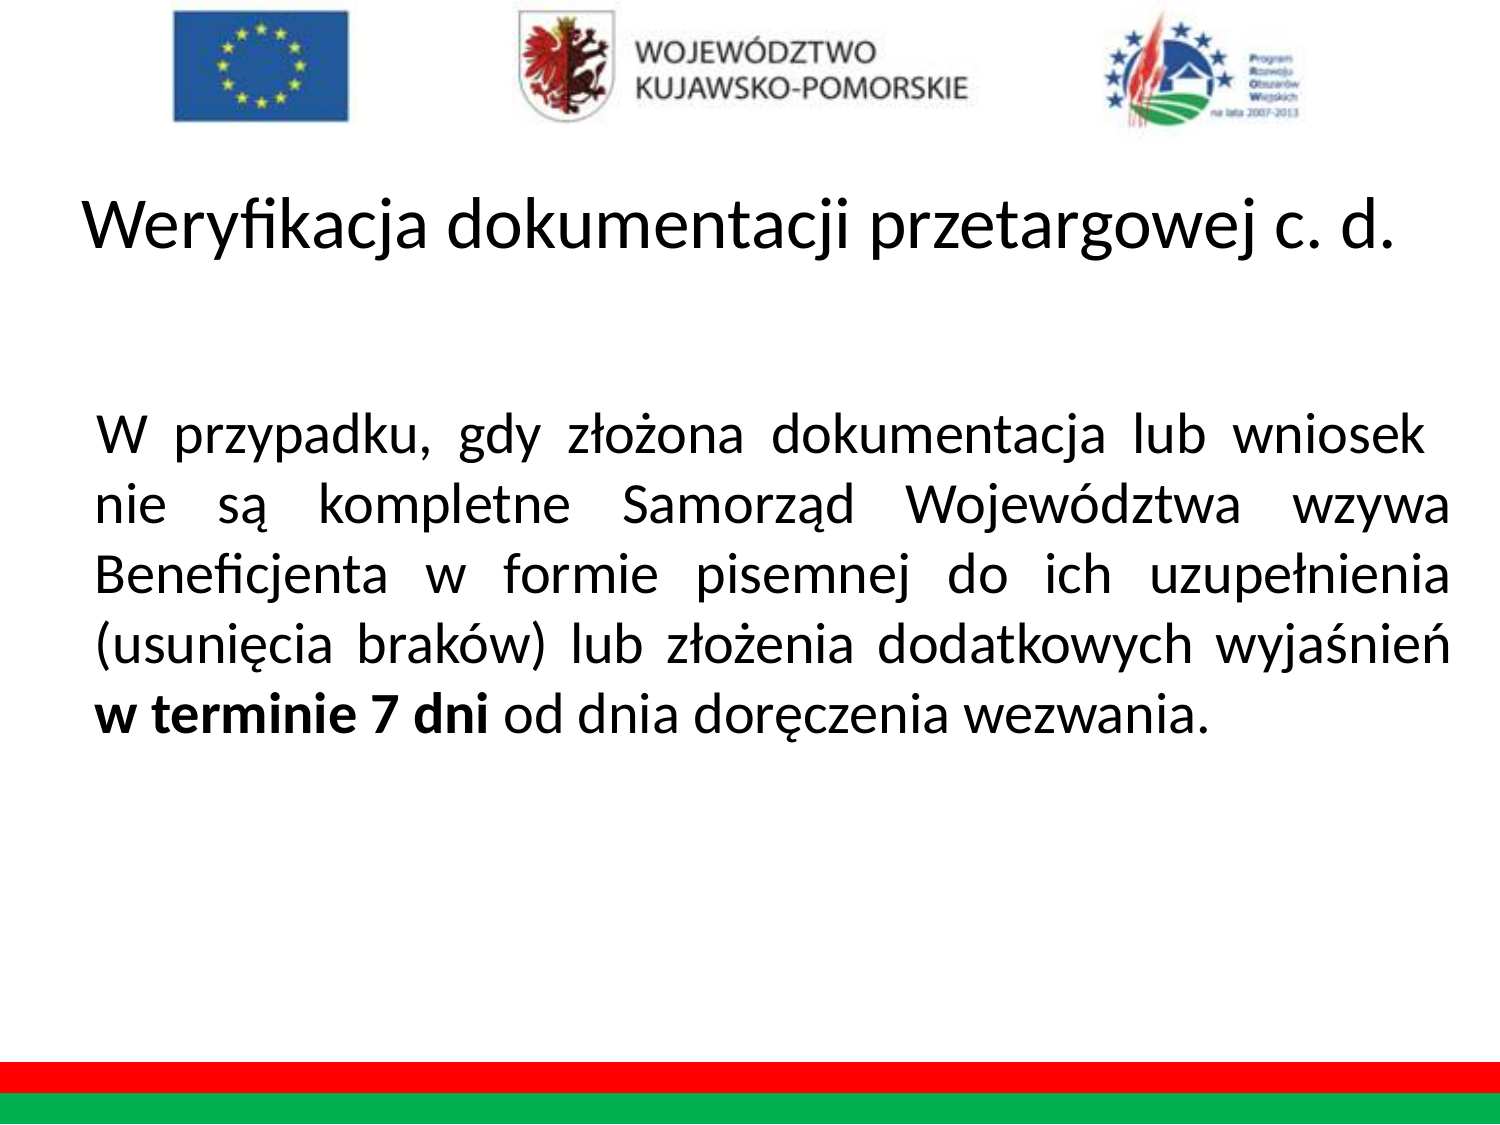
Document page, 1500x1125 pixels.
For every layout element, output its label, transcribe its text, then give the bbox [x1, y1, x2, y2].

list W przypadku, gdy złożona dokumentacja lub wniosek nie są kompletne Samorząd Województwa wzywa Beneficjenta w formie pisemnej do ich uzupełnienia (usunięcia braków) lub złożenia dodatkowych wyjaśnień w terminie 7 dni od dnia doręczenia wezwania. [23, 331, 1468, 1055]
title Weryfikacja dokumentacji przetargowej c. d. [64, 125, 1415, 313]
picture [171, 0, 1310, 125]
